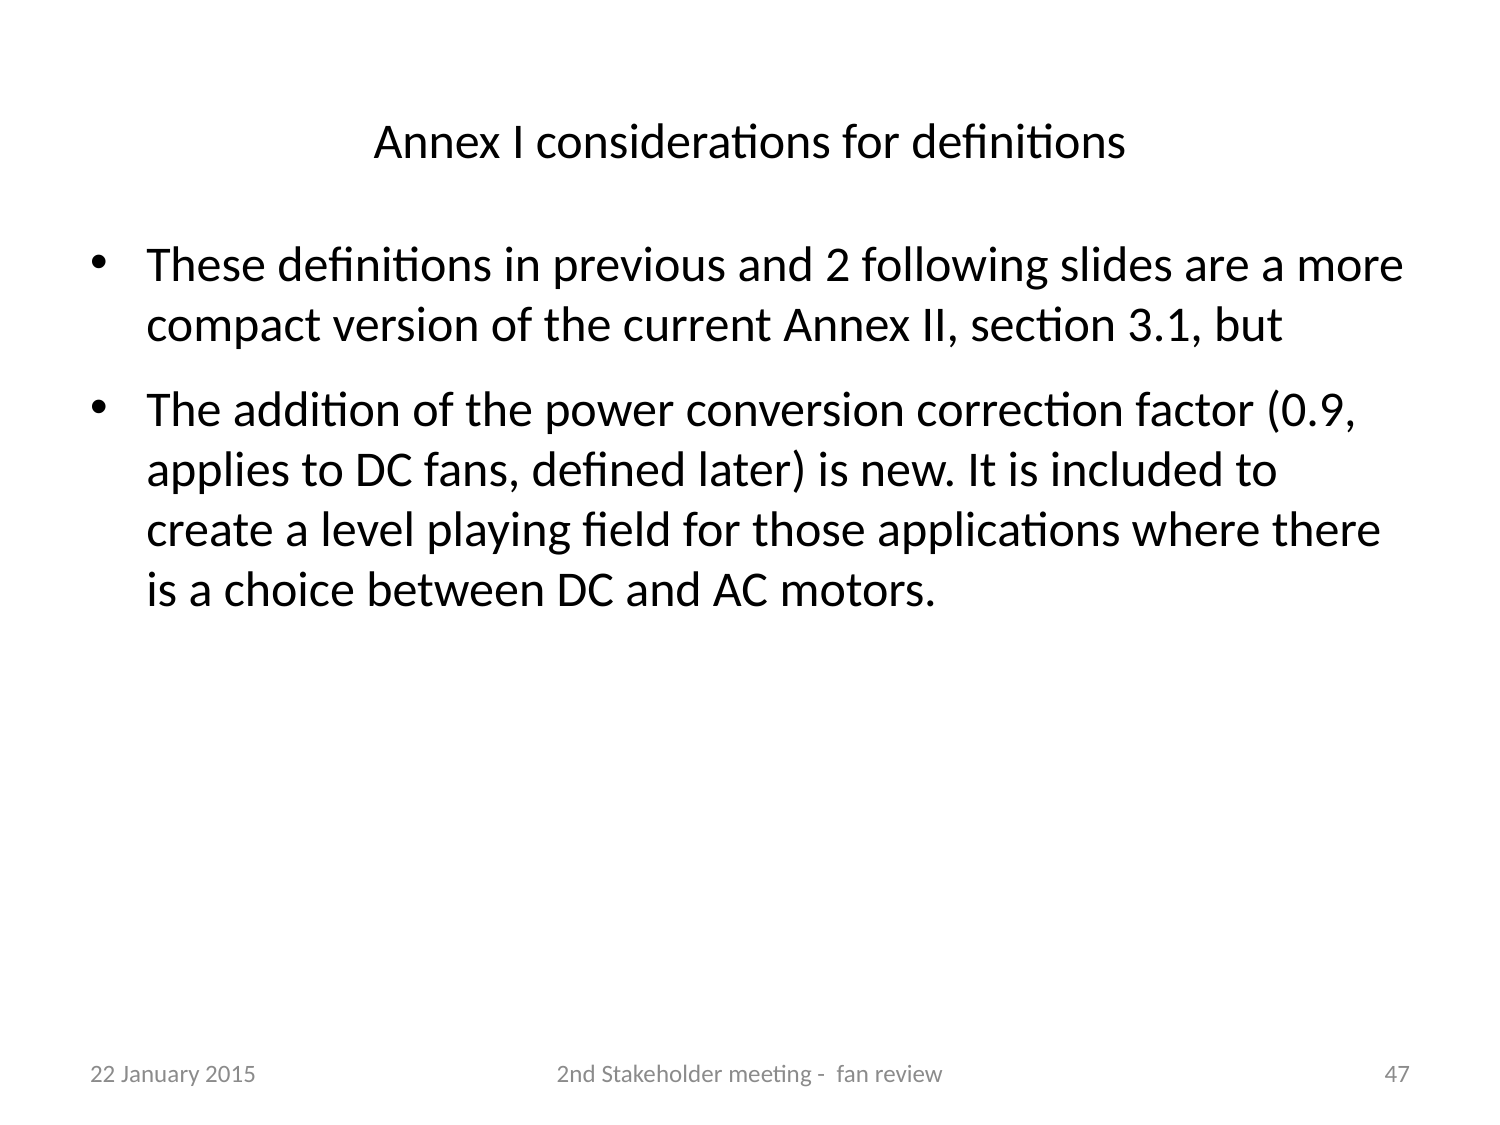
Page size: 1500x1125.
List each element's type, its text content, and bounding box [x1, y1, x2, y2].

title Annex I considerations for definitions [75, 45, 1425, 223]
footer 2nd Stakeholder meeting - fan review [512, 1042, 988, 1103]
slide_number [75, 1042, 425, 1103]
list These definitions in previous and 2 following slides are a more compact version of the current Annex II, section 3.1, but The addition of the power conversion correction factor (0.9, applies to DC fans, defined later) is new. It is included to create a level playing field for those applications where there is a choice between DC and AC motors. [75, 223, 1425, 1061]
slide_number 47 [1074, 1042, 1425, 1103]
